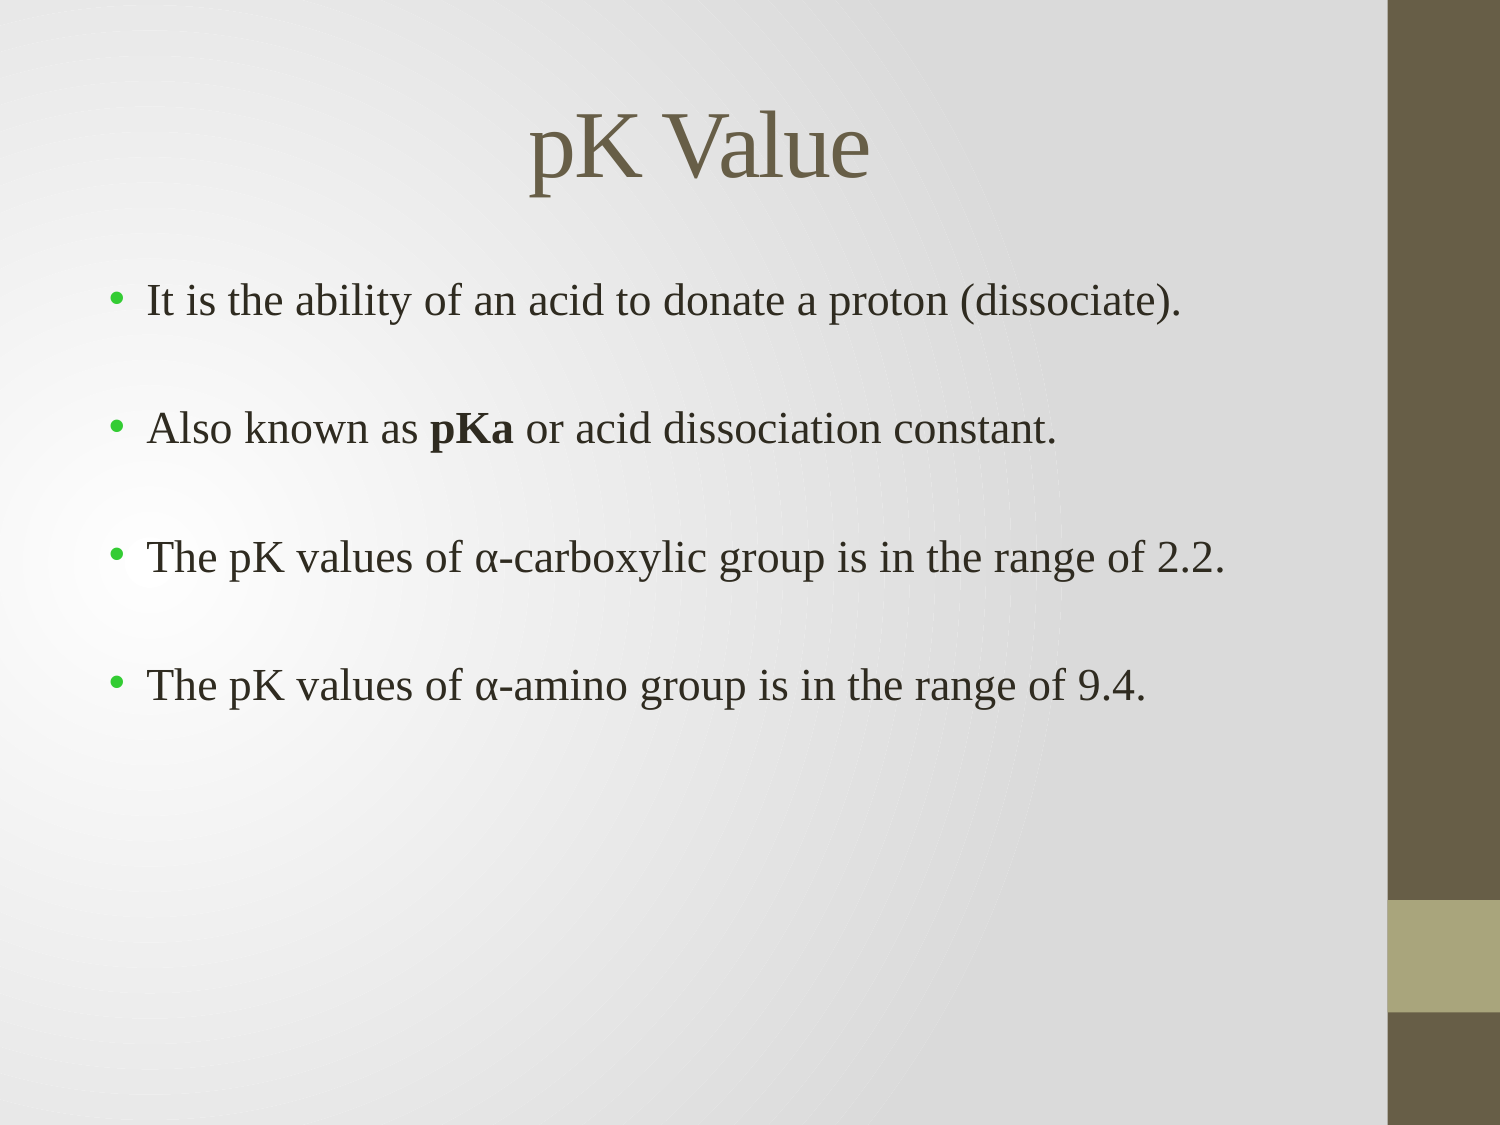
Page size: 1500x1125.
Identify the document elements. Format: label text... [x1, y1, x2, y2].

title pK Value [75, 45, 1325, 233]
list It is the ability of an acid to donate a proton (dissociate). Also known as pKa or acid dissociation constant. The pK values of α-carboxylic group is in the range of 2.2. The pK values of α-amino group is in the range of 9.4. [75, 262, 1325, 1050]
